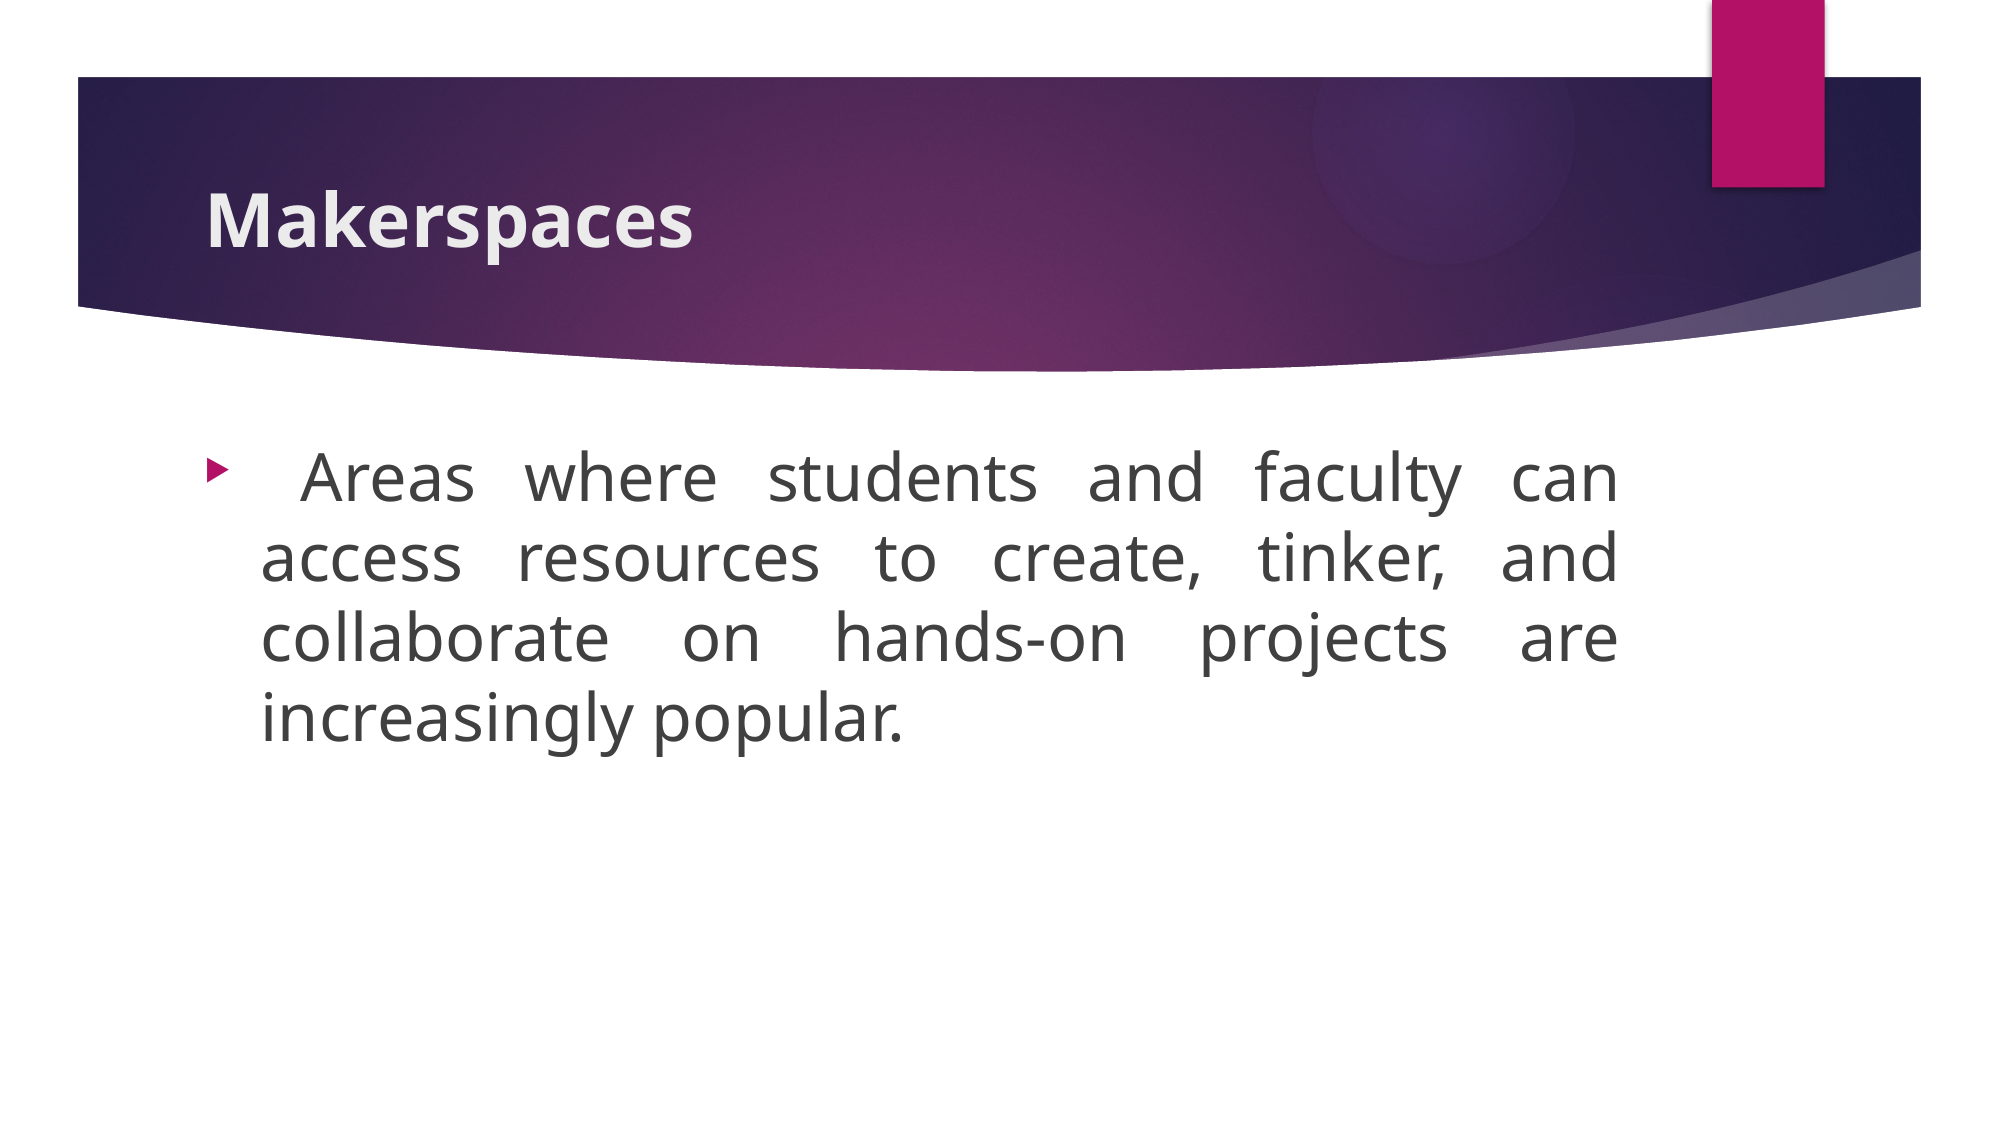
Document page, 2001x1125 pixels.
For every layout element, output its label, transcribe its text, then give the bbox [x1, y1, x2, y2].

title Makerspaces [189, 159, 1627, 276]
list Areas where students and faculty can access resources to create, tinker, and collaborate on hands-on projects are increasingly popular. [189, 427, 1638, 988]
